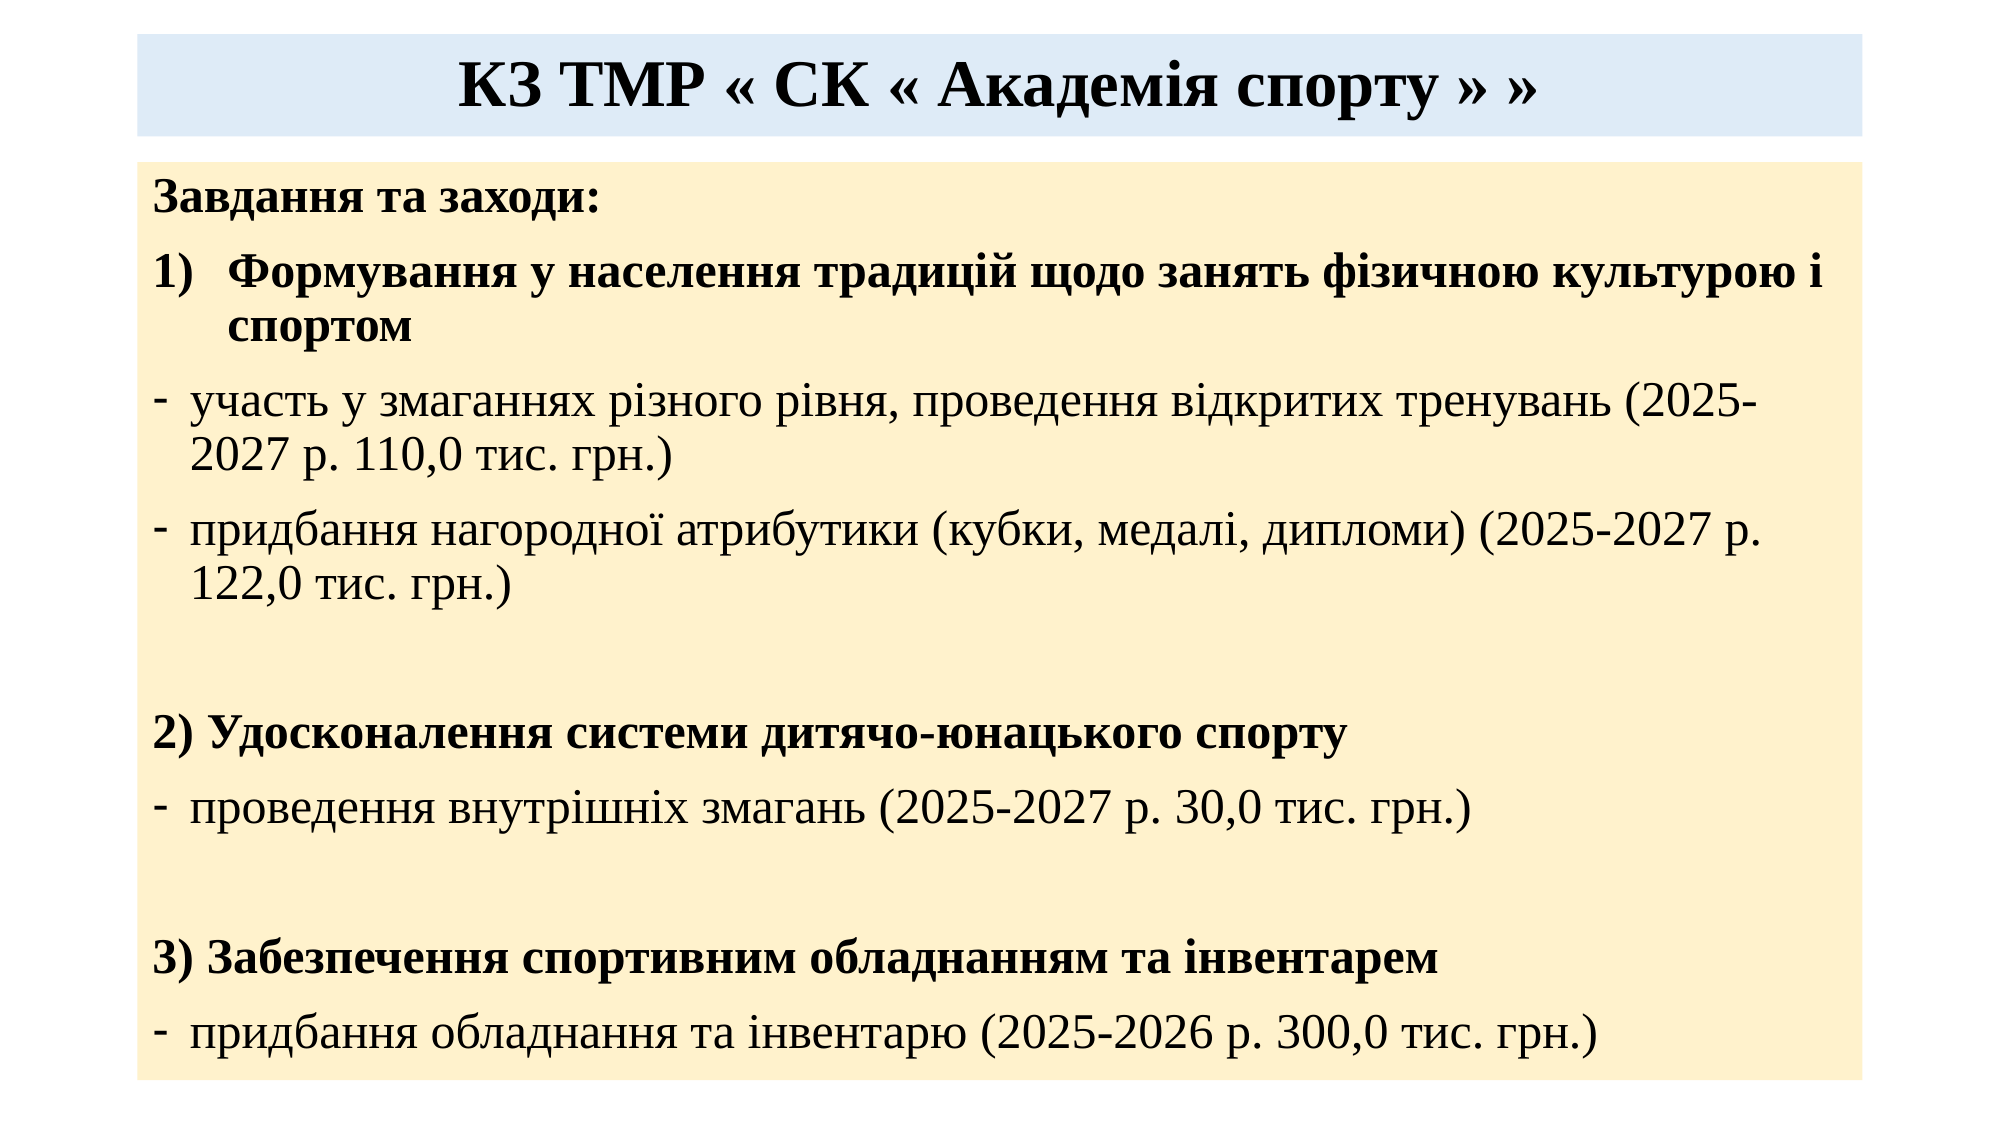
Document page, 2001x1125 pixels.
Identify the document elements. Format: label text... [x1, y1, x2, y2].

list Завдання та заходи: Формування у населення традицій щодо занять фізичною культурою і спортом участь у змаганнях різного рівня, проведення відкритих тренувань (2025-2027 р. 110,0 тис. грн.) придбання нагородної атрибутики (кубки, медалі, дипломи) (2025-2027 р. 122,0 тис. грн.) 2) Удосконалення системи дитячо-юнацького спорту проведення внутрішніх змагань (2025-2027 р. 30,0 тис. грн.) 3) Забезпечення спортивним обладнанням та інвентарем придбання обладнання та інвентарю (2025-2026 р. 300,0 тис. грн.) [137, 162, 1863, 1081]
title КЗ ТМР « СК « Академія спорту » » [137, 34, 1863, 137]
